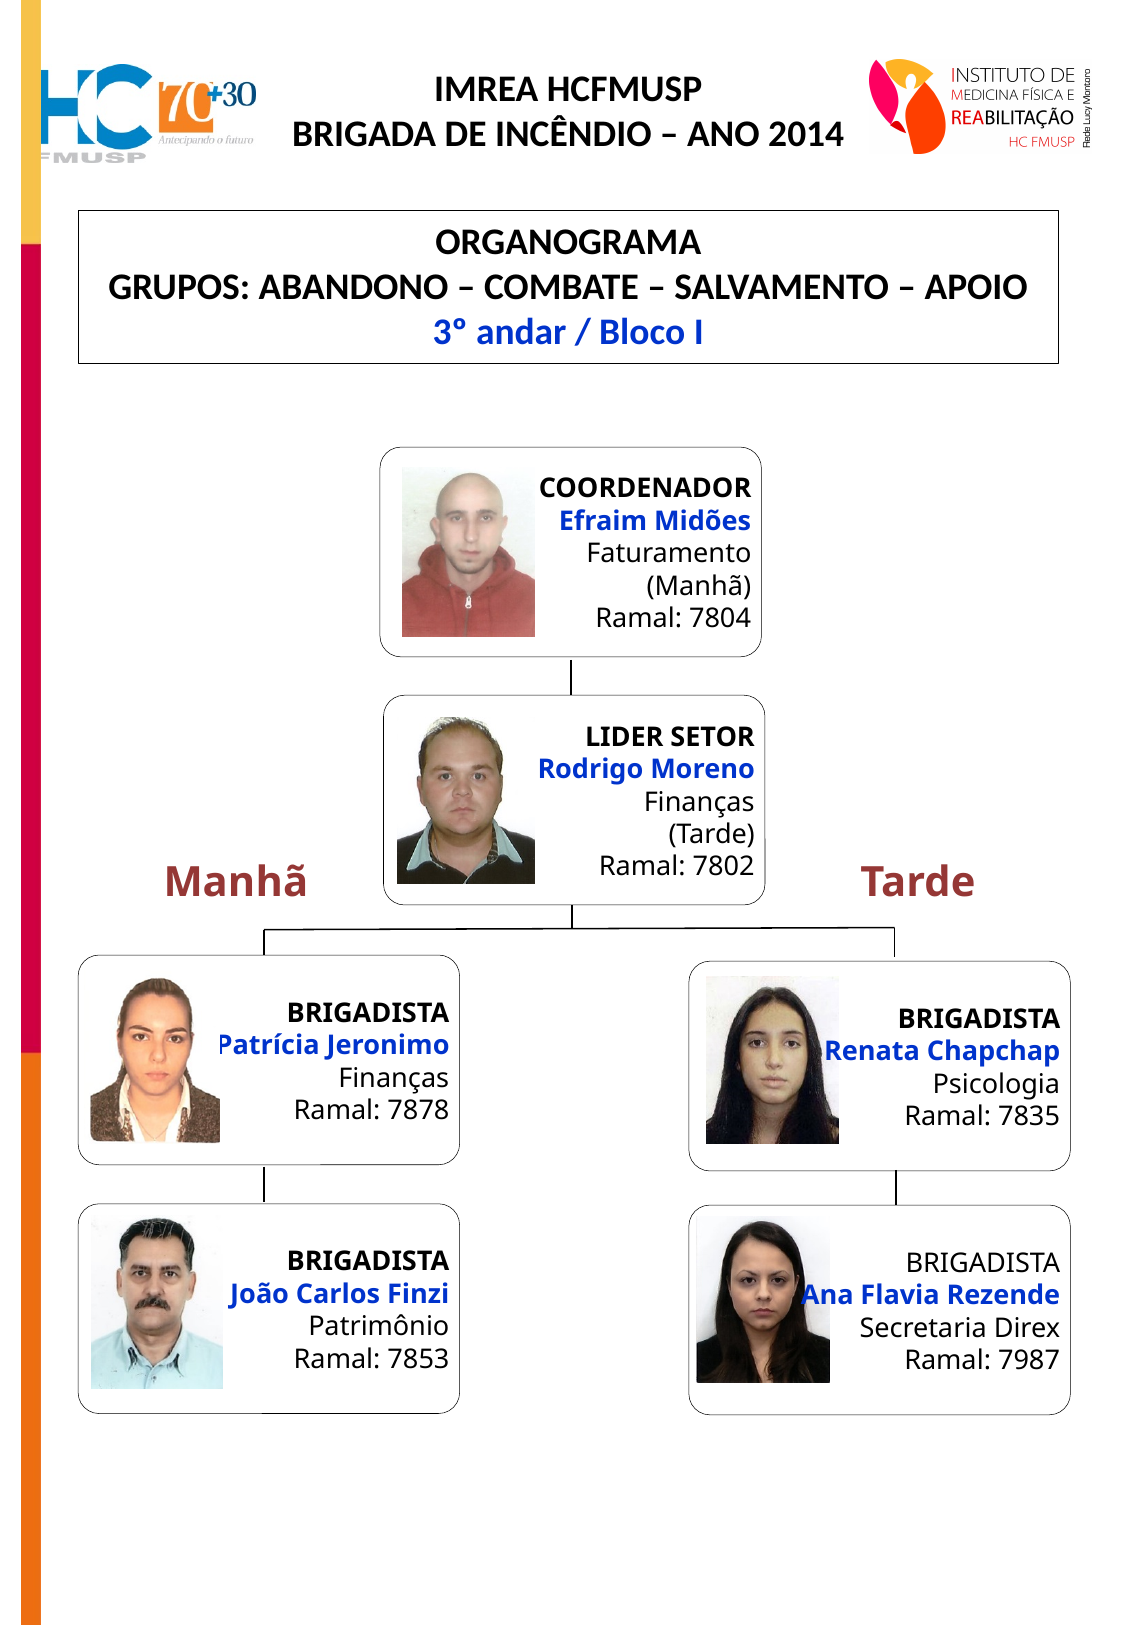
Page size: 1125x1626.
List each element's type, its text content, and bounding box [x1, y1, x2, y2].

picture [84, 970, 221, 1144]
text_box IMREA HCFMUSP BRIGADA DE INCÊNDIO – ANO 2014 [267, 56, 870, 162]
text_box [77, 446, 1071, 1416]
picture [20, 0, 256, 1625]
text_box ORGANOGRAMA GRUPOS: ABANDONO – COMBATE – SALVAMENTO – APOIO 3º andar / Bloco I [76, 208, 1061, 366]
picture [402, 467, 535, 637]
picture [396, 717, 535, 884]
picture [869, 59, 1092, 155]
picture [91, 1215, 224, 1389]
